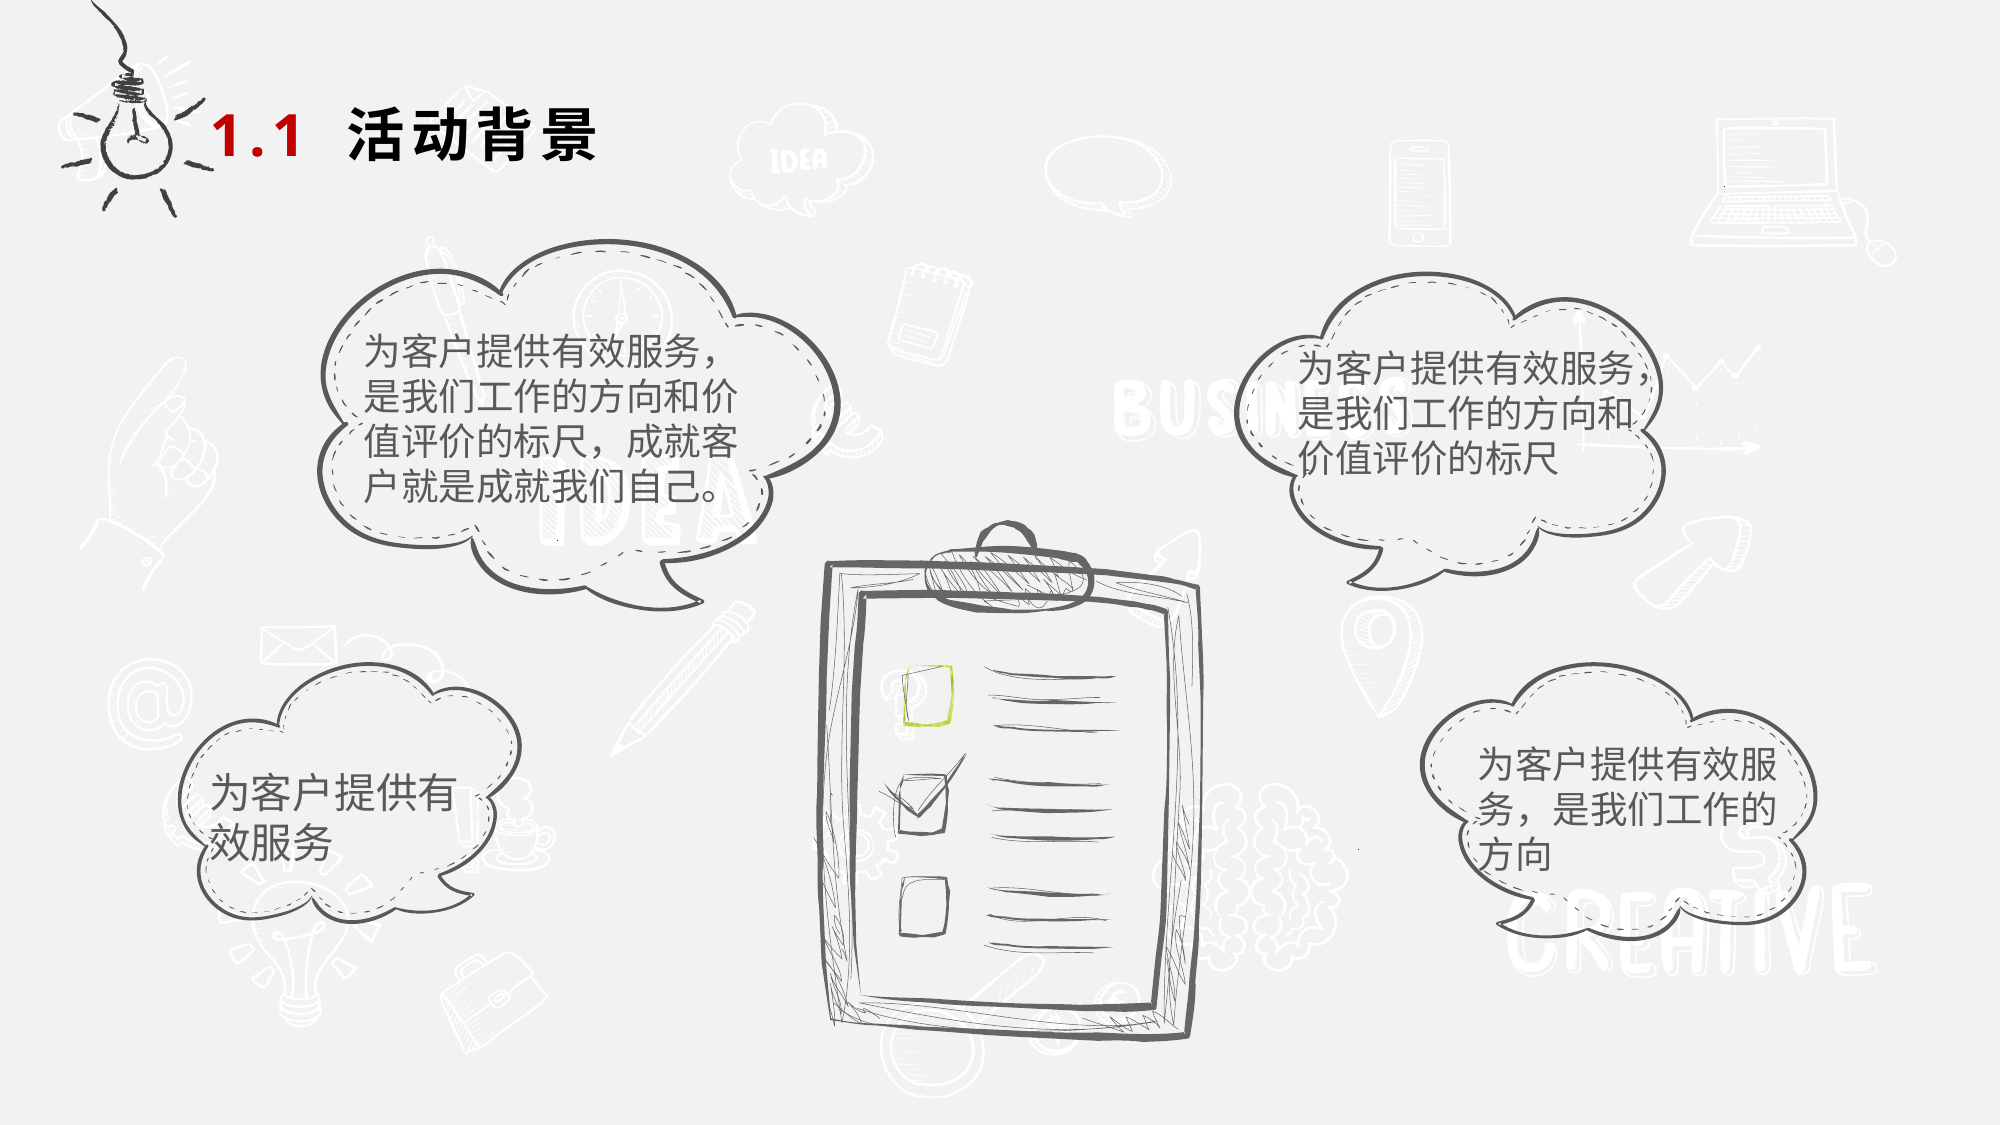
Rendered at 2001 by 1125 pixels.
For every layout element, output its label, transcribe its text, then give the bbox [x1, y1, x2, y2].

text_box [750, 529, 1263, 1074]
text_box 1.1 活动背景 [194, 91, 614, 176]
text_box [306, 237, 843, 617]
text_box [173, 666, 535, 937]
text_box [1232, 270, 1675, 595]
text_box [1412, 665, 1824, 955]
